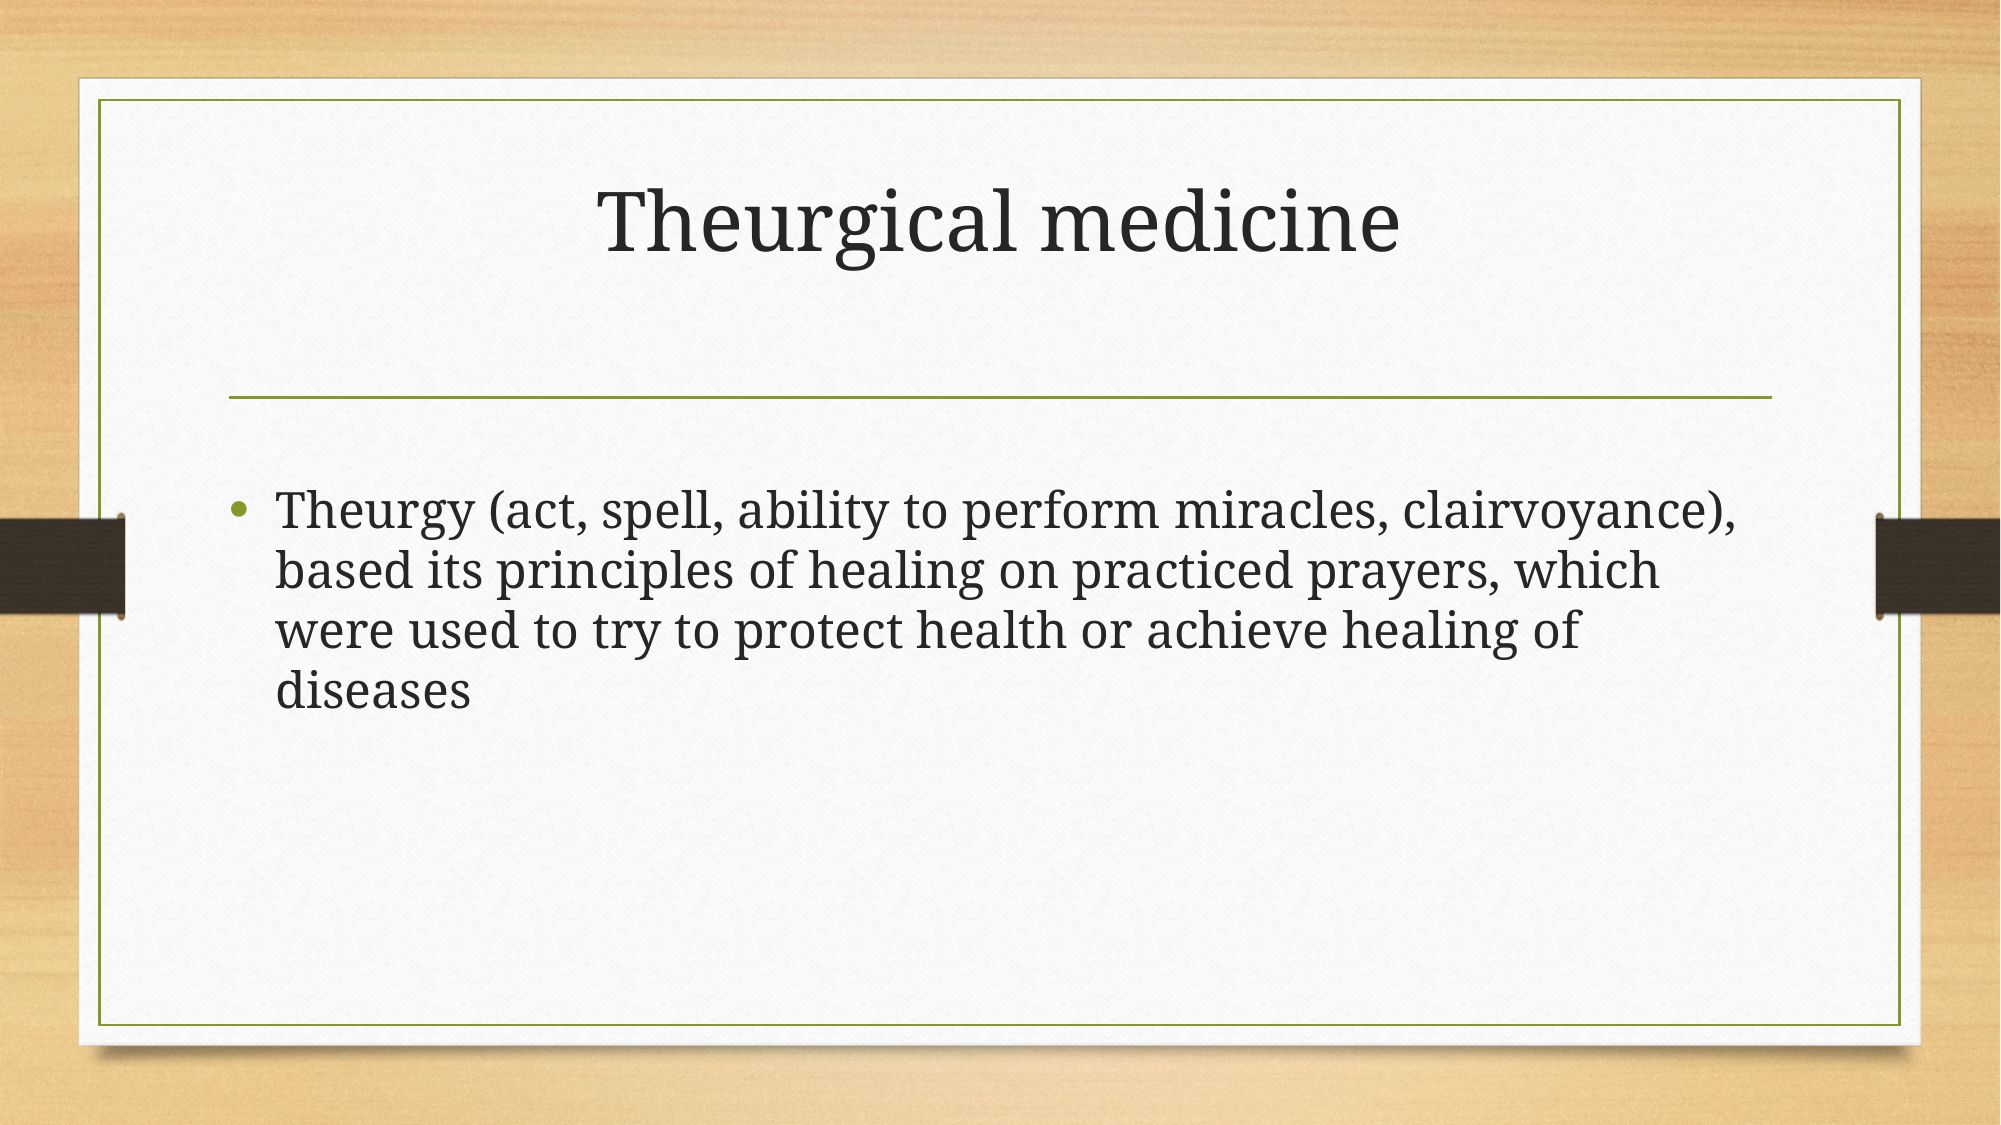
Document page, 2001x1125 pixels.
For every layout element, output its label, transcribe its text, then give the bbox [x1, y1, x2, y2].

title Theurgical medicine [212, 161, 1788, 375]
list Theurgy (act, spell, ability to perform miracles, clairvoyance), based its principles of healing on practiced prayers, which were used to try to protect health or achieve healing of diseases [213, 388, 1789, 934]
picture [0, 0, 2001, 1125]
